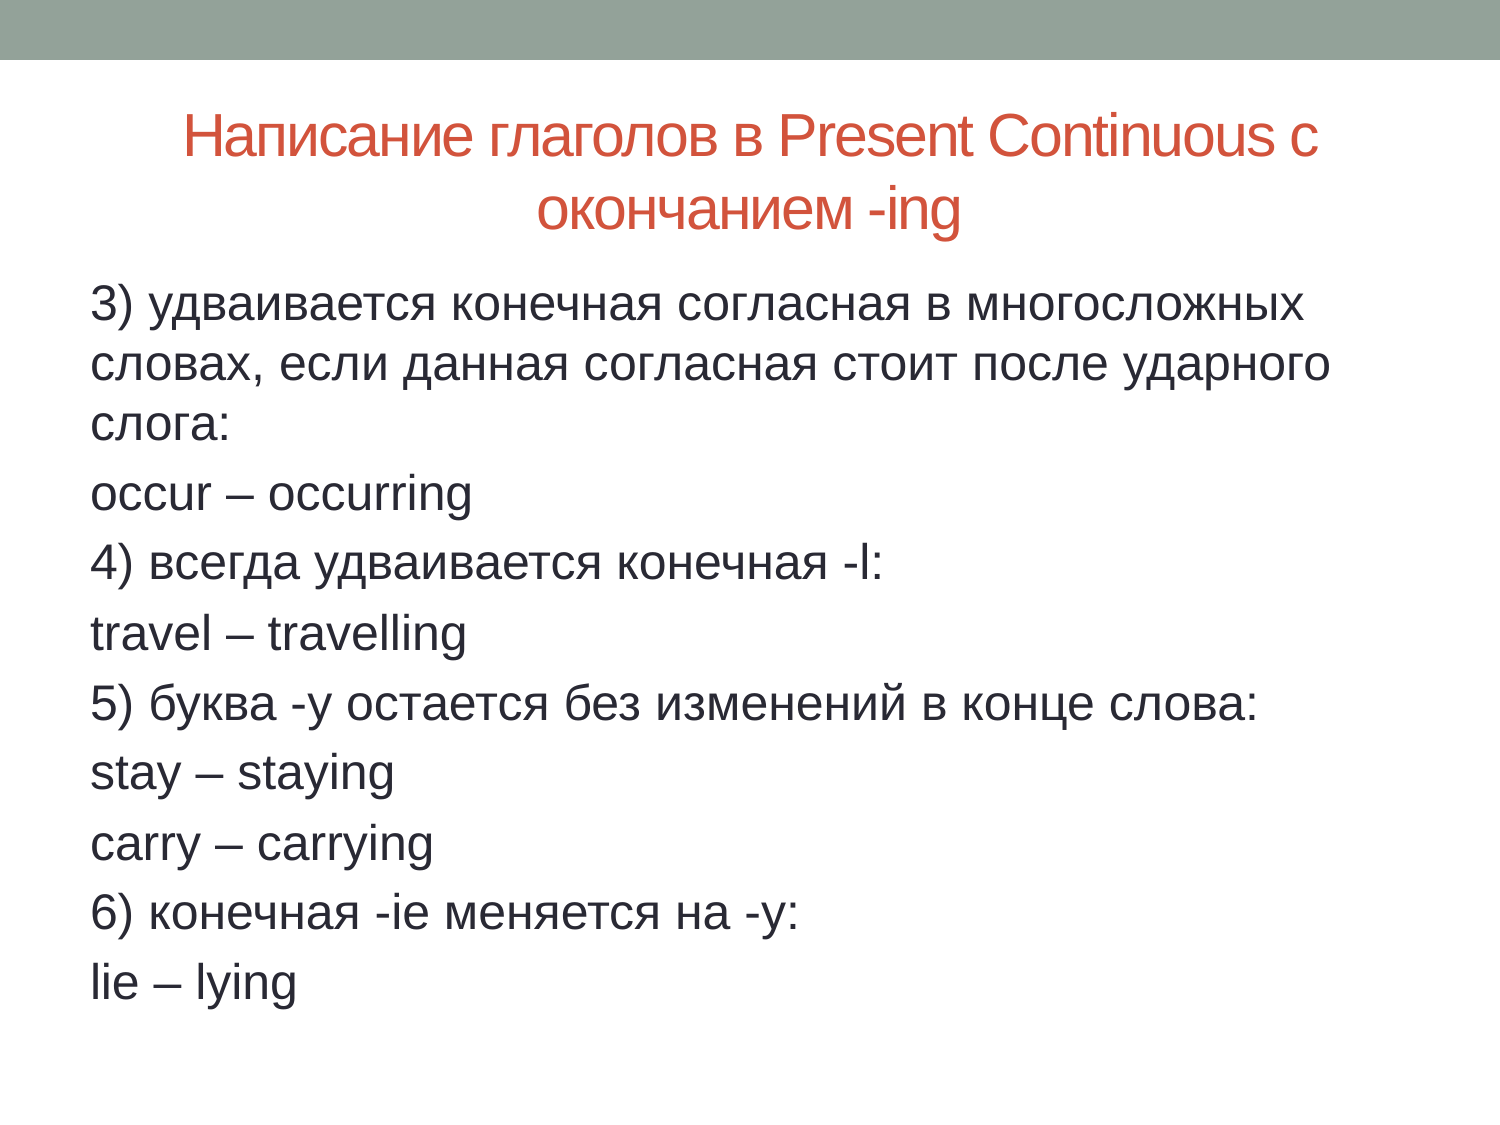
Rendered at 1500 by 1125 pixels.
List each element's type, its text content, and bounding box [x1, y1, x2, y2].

title Написание глаголов в Present Continuous с окончанием -ing [75, 87, 1425, 250]
list 3) удваивается конечная согласная в многосложных словах, если данная согласная стоит после ударного слога: occur – occurring 4) всегда удваивается конечная -l: travel – travelling 5) буква -y остается без изменений в конце слова: stay – staying carry – carrying 6) конечная -ie меняется на -y: lie – lying [75, 262, 1425, 1063]
